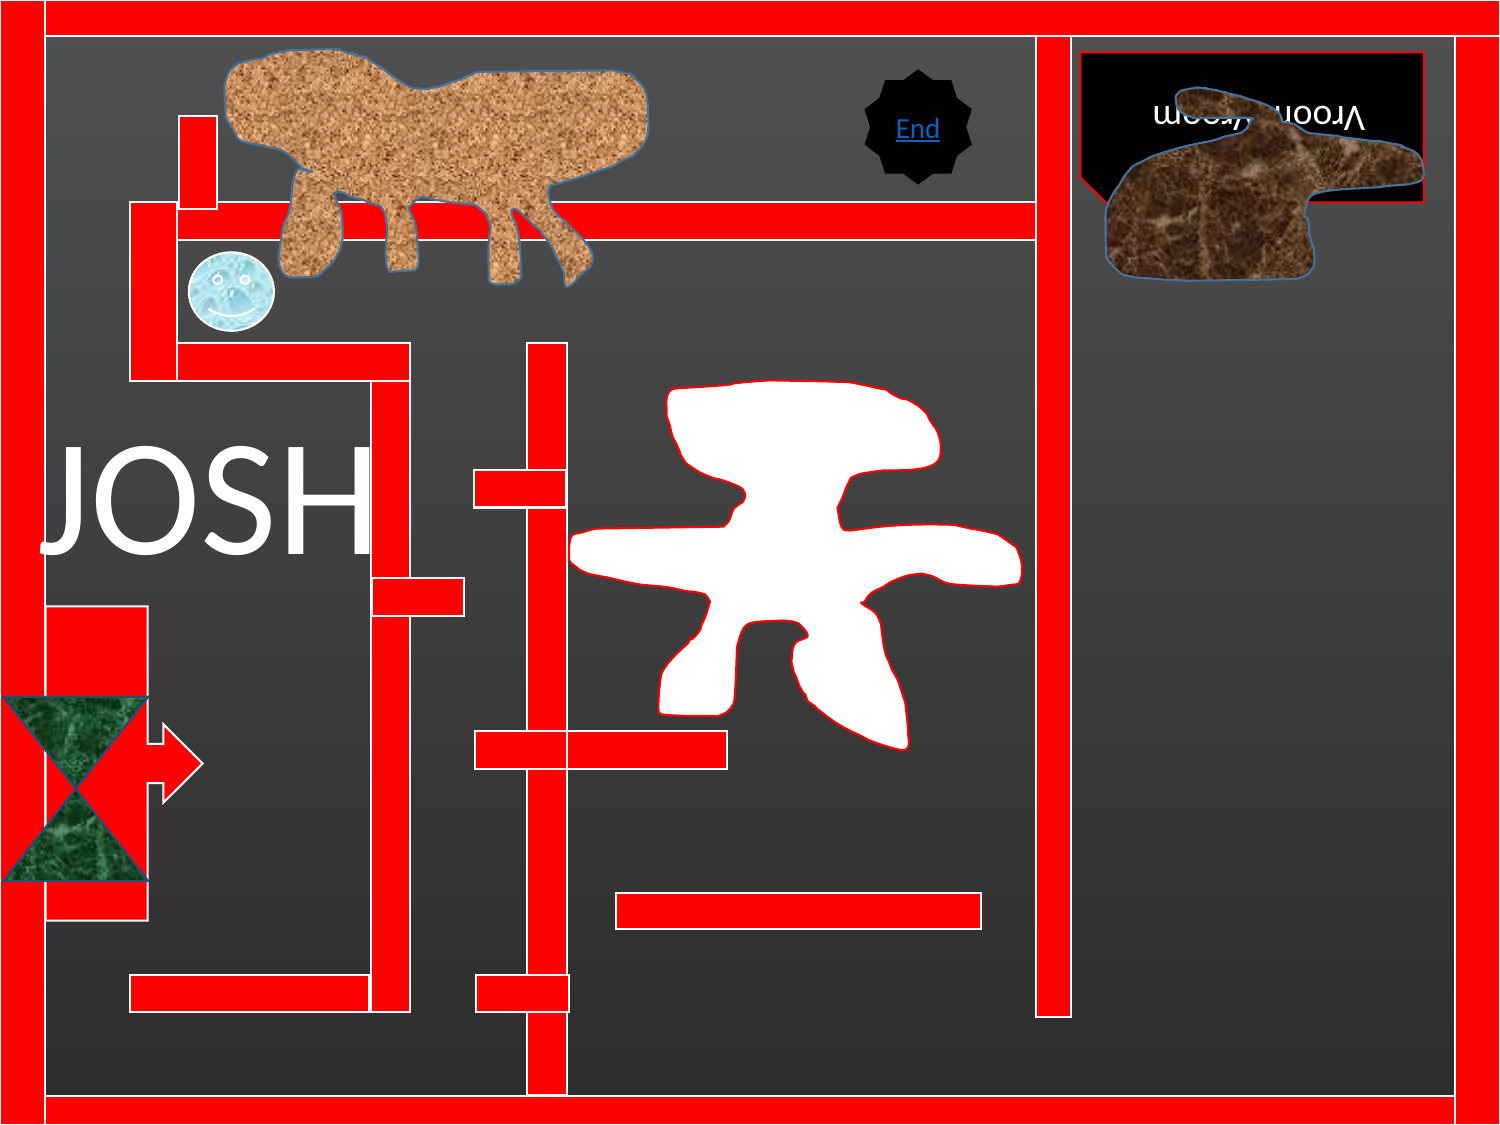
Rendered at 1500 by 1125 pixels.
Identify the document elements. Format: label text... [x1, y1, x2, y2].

text_box [526, 1013, 568, 1097]
text_box [339, 201, 385, 241]
text_box [223, 47, 650, 288]
text_box [44, 752, 73, 826]
text_box [474, 730, 568, 770]
text_box [615, 892, 982, 930]
text_box [44, 883, 149, 922]
text_box [1104, 86, 1426, 282]
text_box [78, 699, 205, 878]
text_box [1454, 35, 1500, 1125]
text_box [657, 595, 911, 752]
text_box [552, 201, 1037, 241]
text_box [568, 730, 728, 770]
text_box [129, 974, 370, 1013]
text_box [526, 770, 568, 974]
text_box [44, 605, 149, 695]
text_box Vroom Vroom [1079, 51, 1425, 204]
text_box [370, 595, 465, 617]
text_box [44, 0, 1500, 37]
text_box [513, 210, 545, 241]
text_box [0, 0, 46, 1125]
text_box JOSH [22, 380, 1234, 595]
text_box [178, 201, 289, 241]
text_box [475, 974, 570, 1013]
text_box [44, 1095, 1456, 1125]
text_box [370, 617, 411, 1013]
text_box End [864, 69, 972, 185]
text_box [526, 342, 568, 380]
text_box [187, 251, 275, 332]
text_box [178, 342, 411, 380]
text_box [1035, 595, 1072, 1018]
text_box [526, 595, 568, 730]
text_box [178, 115, 218, 210]
text_box [1, 695, 151, 883]
text_box [1035, 35, 1072, 380]
text_box [129, 201, 178, 380]
text_box [411, 201, 489, 241]
